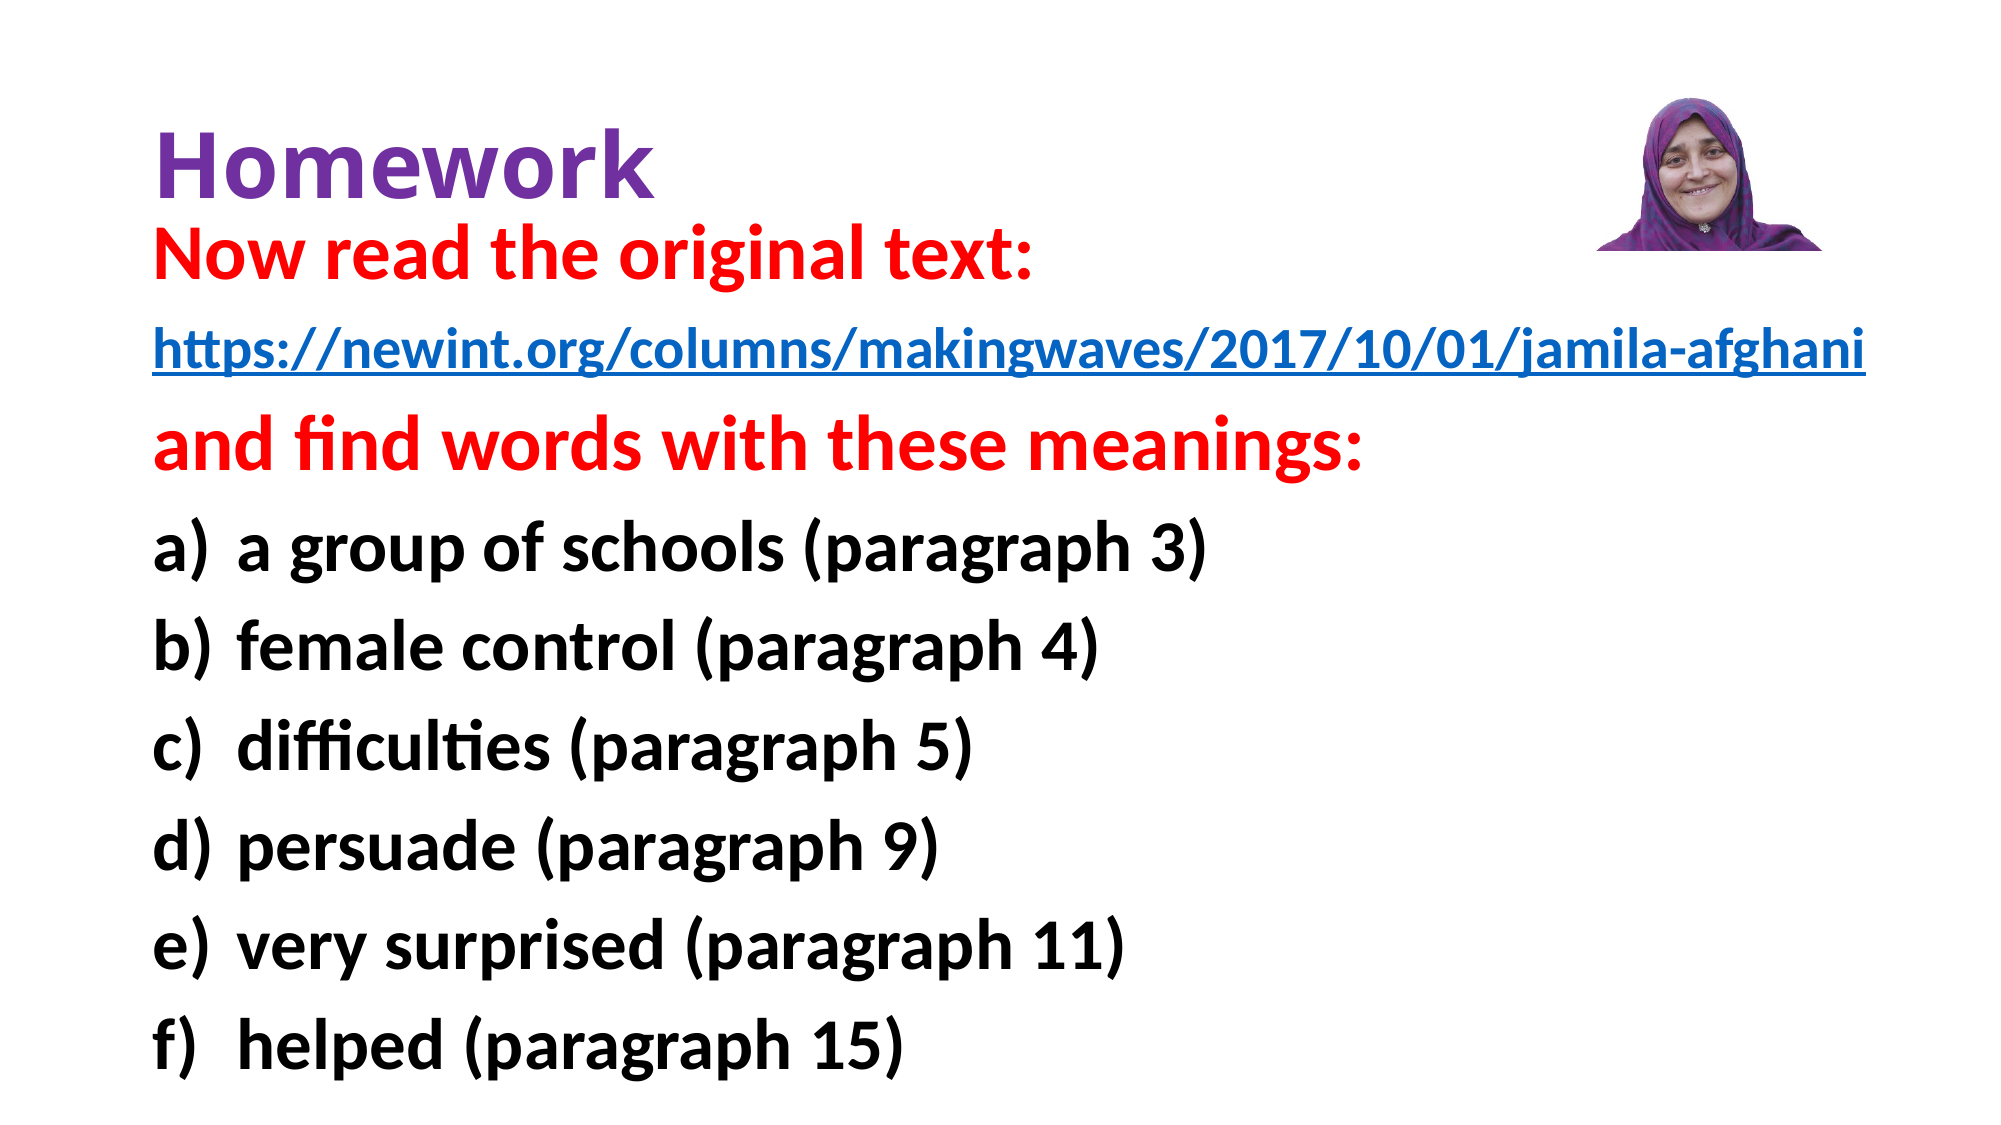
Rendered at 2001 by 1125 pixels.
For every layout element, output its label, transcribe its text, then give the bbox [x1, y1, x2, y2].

picture [1551, 86, 1863, 251]
list Now read the original text: https://newint.org/columns/makingwaves/2017/10/01/jamila-afghani and find words with these meanings: a group of schools (paragraph 3) female control (paragraph 4) difficulties (paragraph 5) persuade (paragraph 9) very surprised (paragraph 11) helped (paragraph 15) [137, 204, 1958, 1125]
title Homework [137, 59, 1863, 204]
